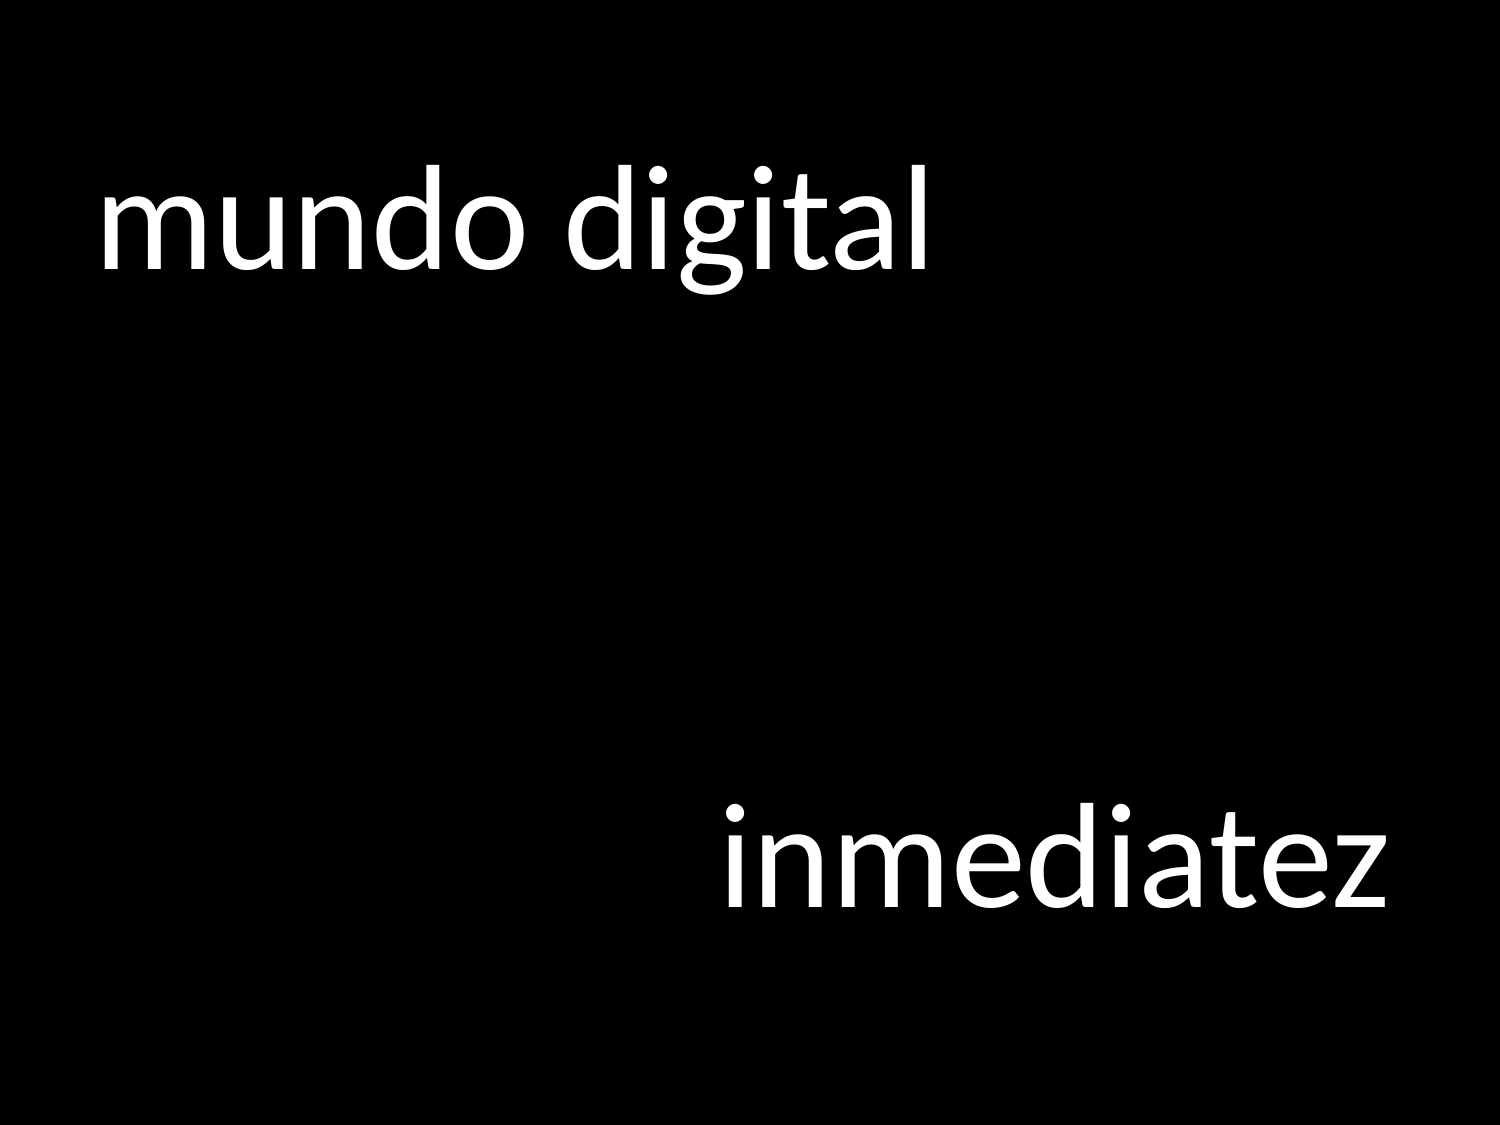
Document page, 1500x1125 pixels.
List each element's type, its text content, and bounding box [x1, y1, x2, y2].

text_box mundo digital [79, 112, 952, 308]
text_box inmediatez [703, 749, 1406, 945]
